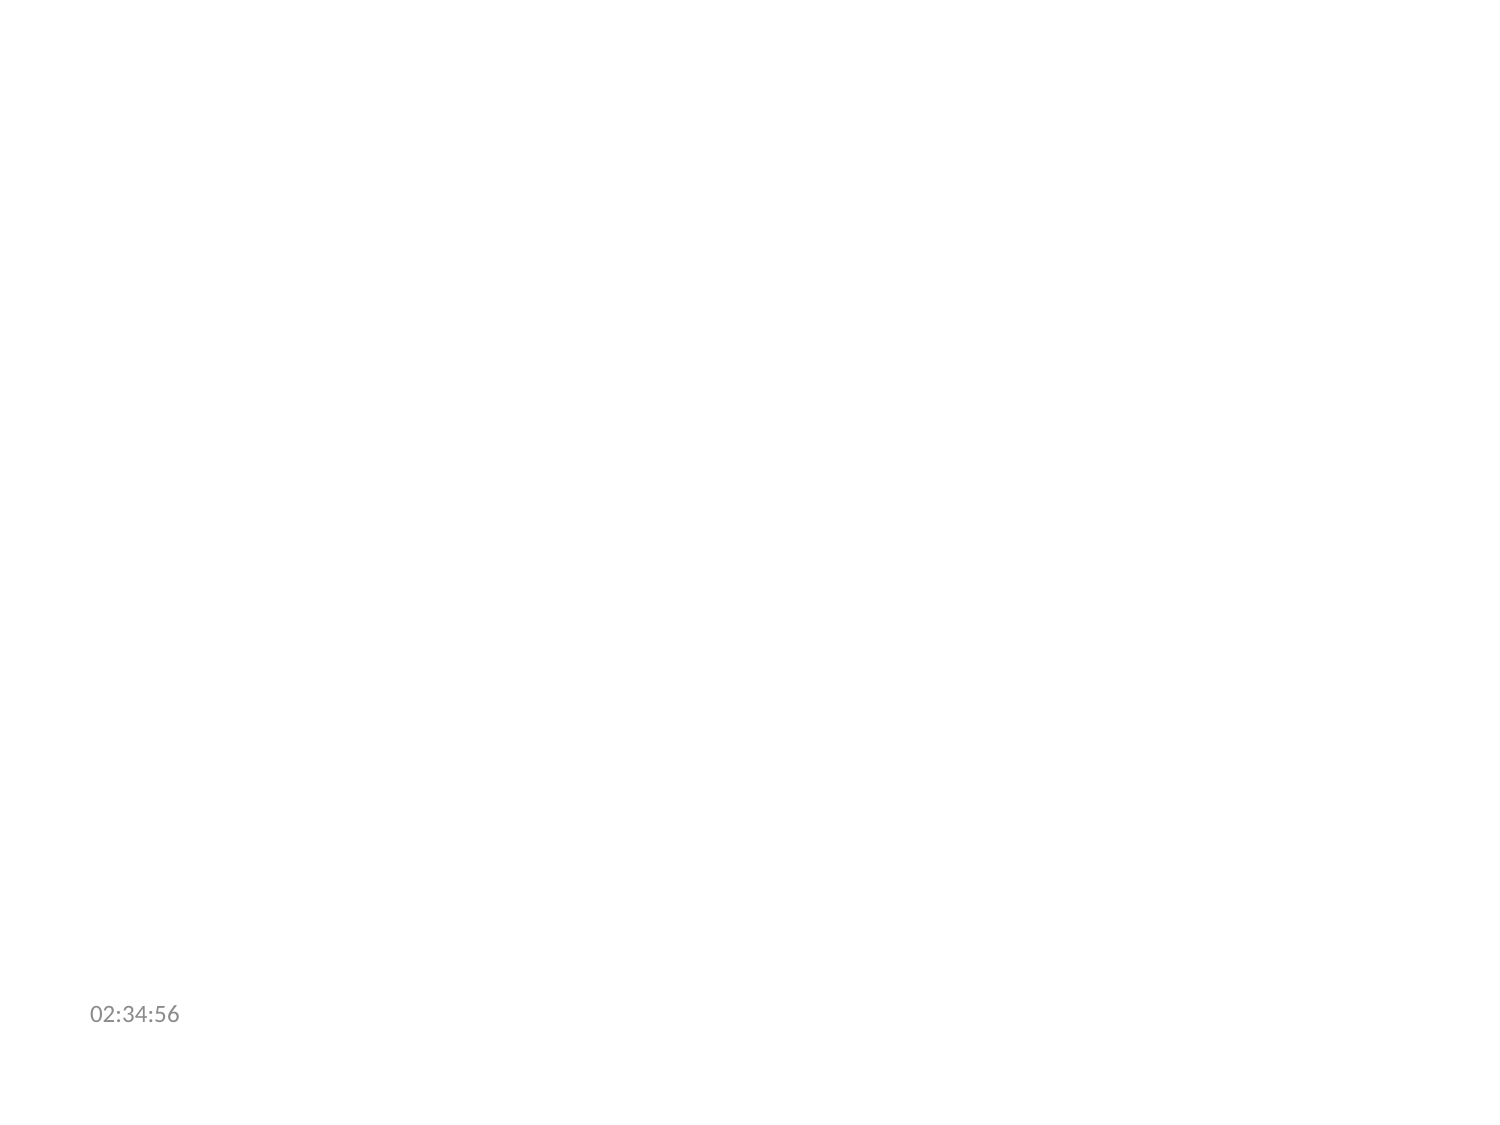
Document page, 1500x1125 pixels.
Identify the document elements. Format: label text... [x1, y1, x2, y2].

text_box 15:35:09 [75, 982, 425, 1043]
